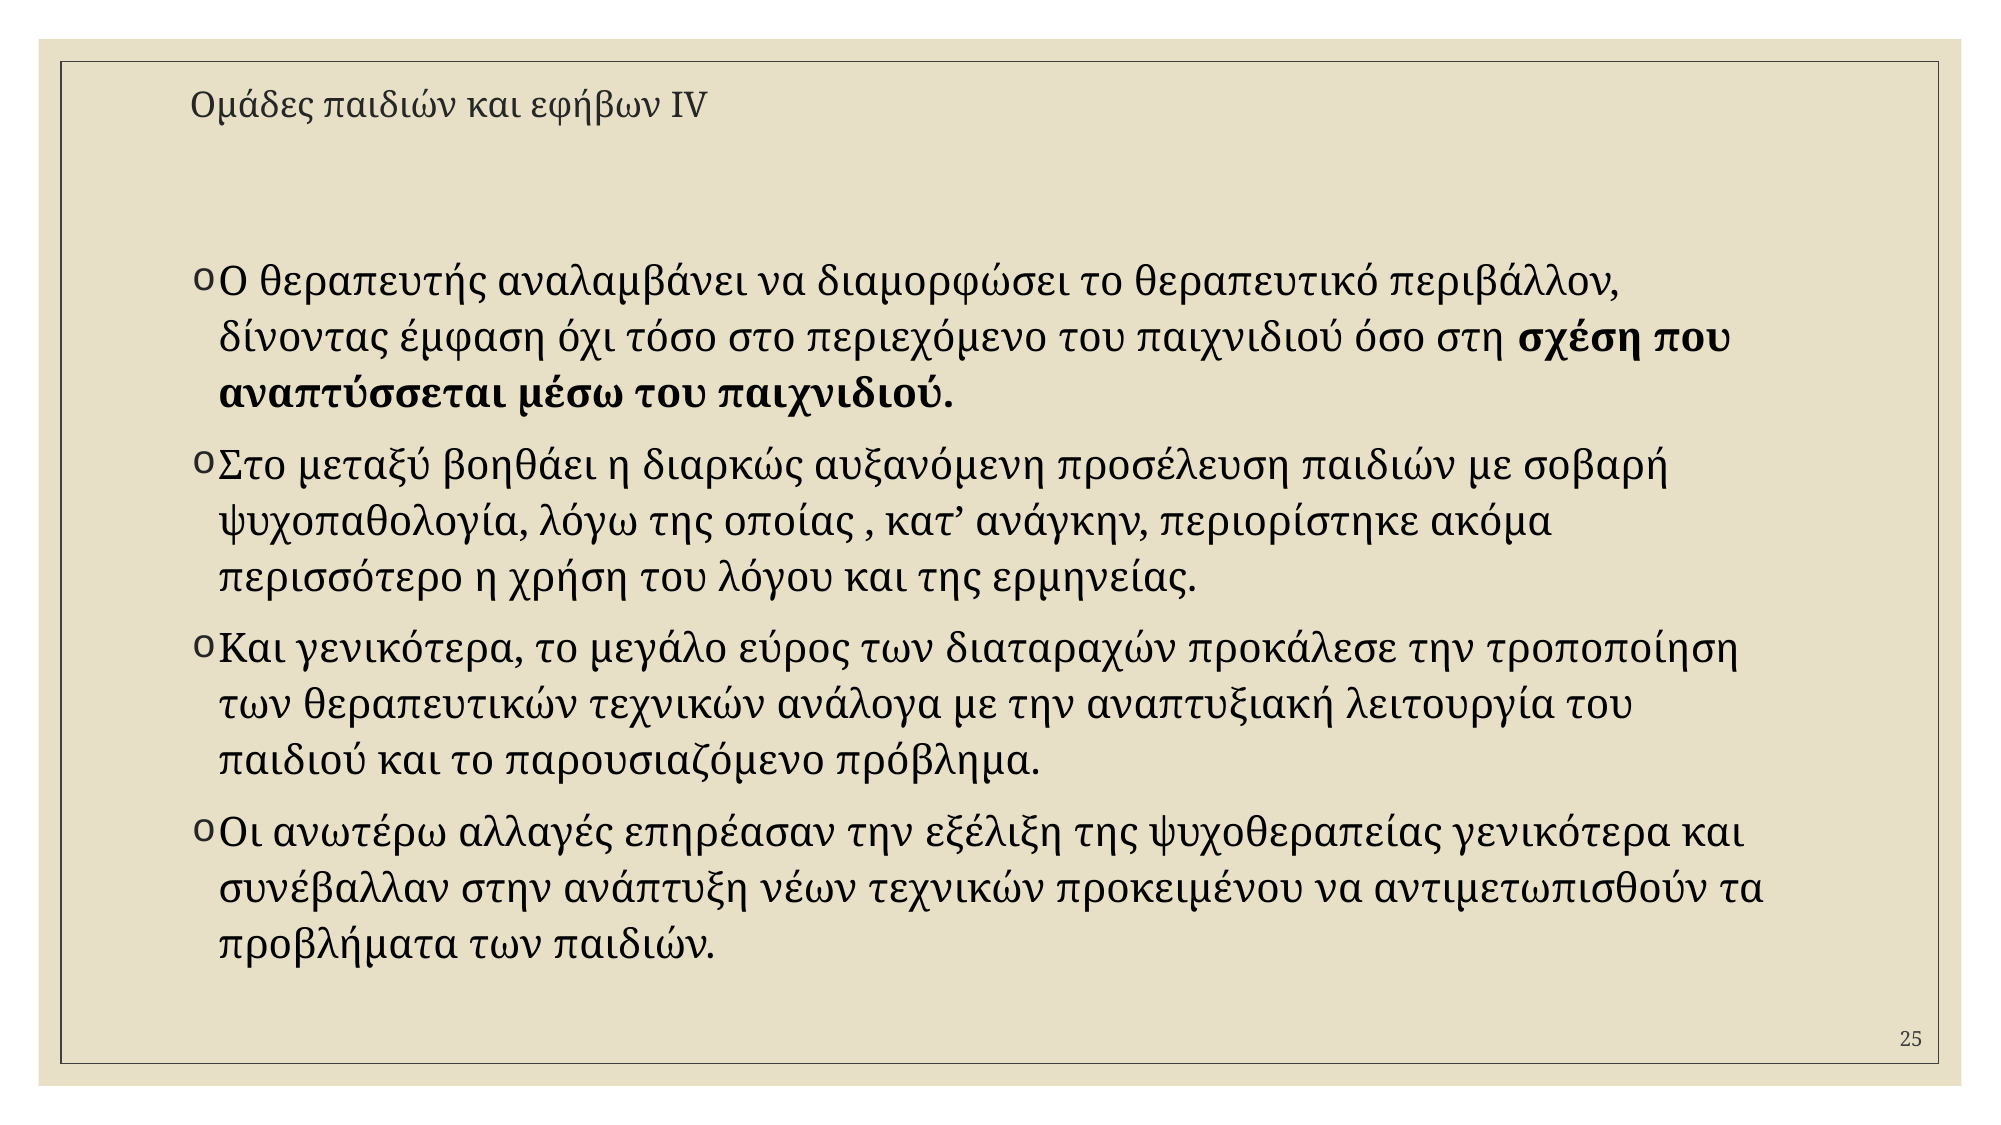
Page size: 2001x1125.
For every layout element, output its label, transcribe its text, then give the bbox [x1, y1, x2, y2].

list Ο θεραπευτής αναλαμβάνει να διαμορφώσει το θεραπευτικό περιβάλλον, δίνοντας έμφαση όχι τόσο στο περιεχόμενο του παιχνιδιού όσο στη σχέση που αναπτύσσεται μέσω του παιχνιδιού. Στο μεταξύ βοηθάει η διαρκώς αυξανόμενη προσέλευση παιδιών με σοβαρή ψυχοπαθολογία, λόγω της οποίας , κατ’ ανάγκην, περιορίστηκε ακόμα περισσότερο η χρήση του λόγου και της ερμηνείας. Και γενικότερα, το μεγάλο εύρος των διαταραχών προκάλεσε την τροποποίηση των θεραπευτικών τεχνικών ανάλογα με την αναπτυξιακή λειτουργία του παιδιού και το παρουσιαζόμενο πρόβλημα. Οι ανωτέρω αλλαγές επηρέασαν την εξέλιξη της ψυχοθεραπείας γενικότερα και συνέβαλλαν στην ανάπτυξη νέων τεχνικών προκειμένου να αντιμετωπισθούν τα προβλήματα των παιδιών. [137, 172, 1788, 1047]
title Ομάδες παιδιών και εφήβων ΙV [174, 78, 1825, 133]
slide_number 25 [1697, 1019, 1938, 1062]
